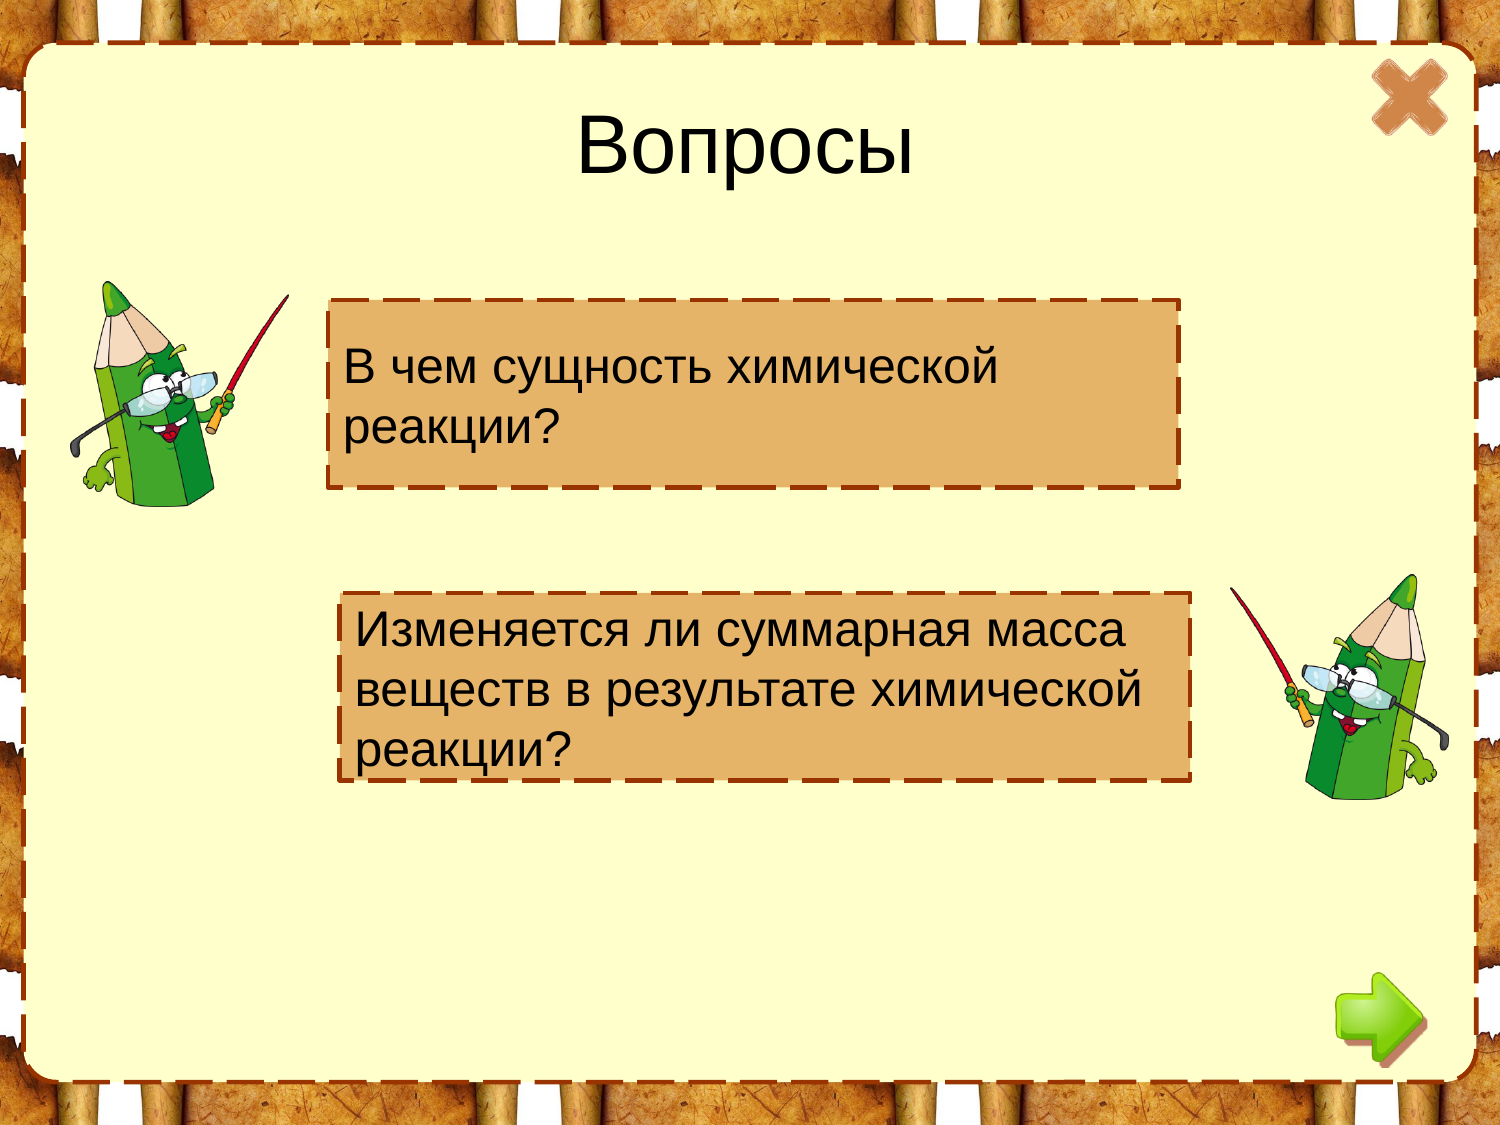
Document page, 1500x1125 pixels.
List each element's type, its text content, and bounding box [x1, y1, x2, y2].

picture [0, 0, 1500, 1125]
text_box В чем сущность химической реакции? [326, 298, 1180, 490]
title Вопросы [70, 46, 1421, 235]
text_box Изменяется ли суммарная масса веществ в результате химической реакции? [338, 591, 1192, 783]
text_box [21, 40, 1479, 1085]
